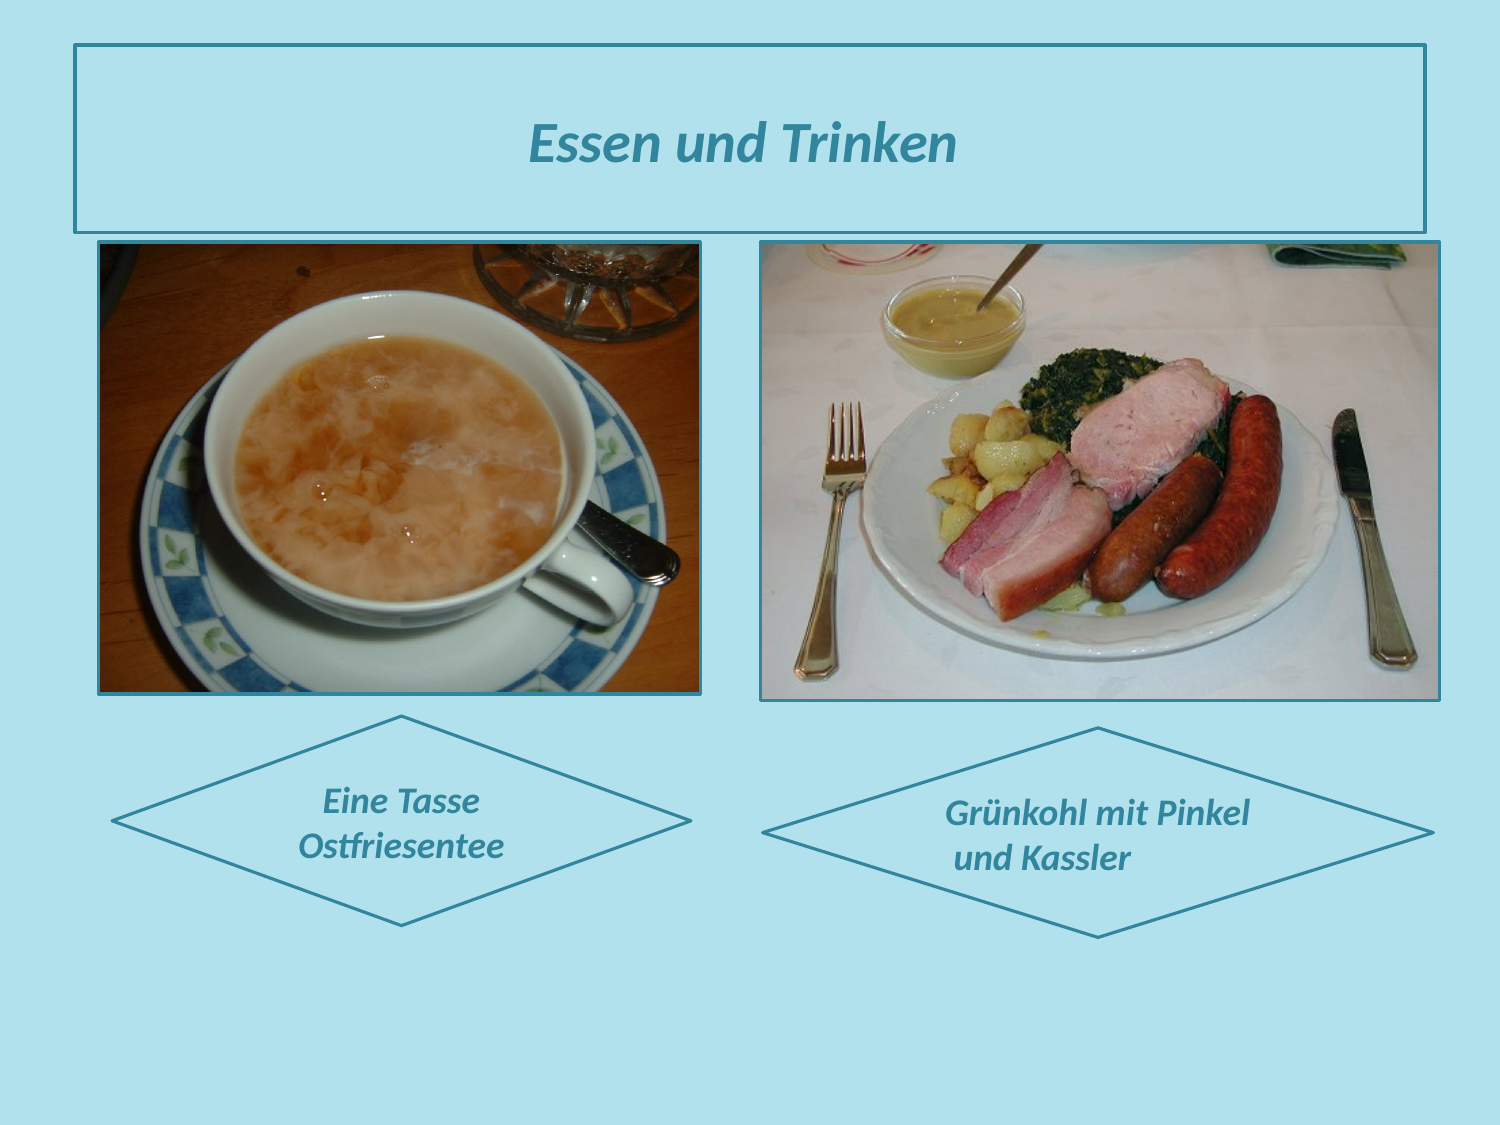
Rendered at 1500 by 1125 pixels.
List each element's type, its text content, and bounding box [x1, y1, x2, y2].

text_box Grünkohl mit Pinkel und Kassler [762, 727, 1434, 938]
picture [761, 243, 1439, 700]
text_box Eine Tasse Ostfriesentee [112, 716, 691, 926]
title Essen und Trinken [75, 45, 1425, 233]
picture [100, 243, 699, 693]
